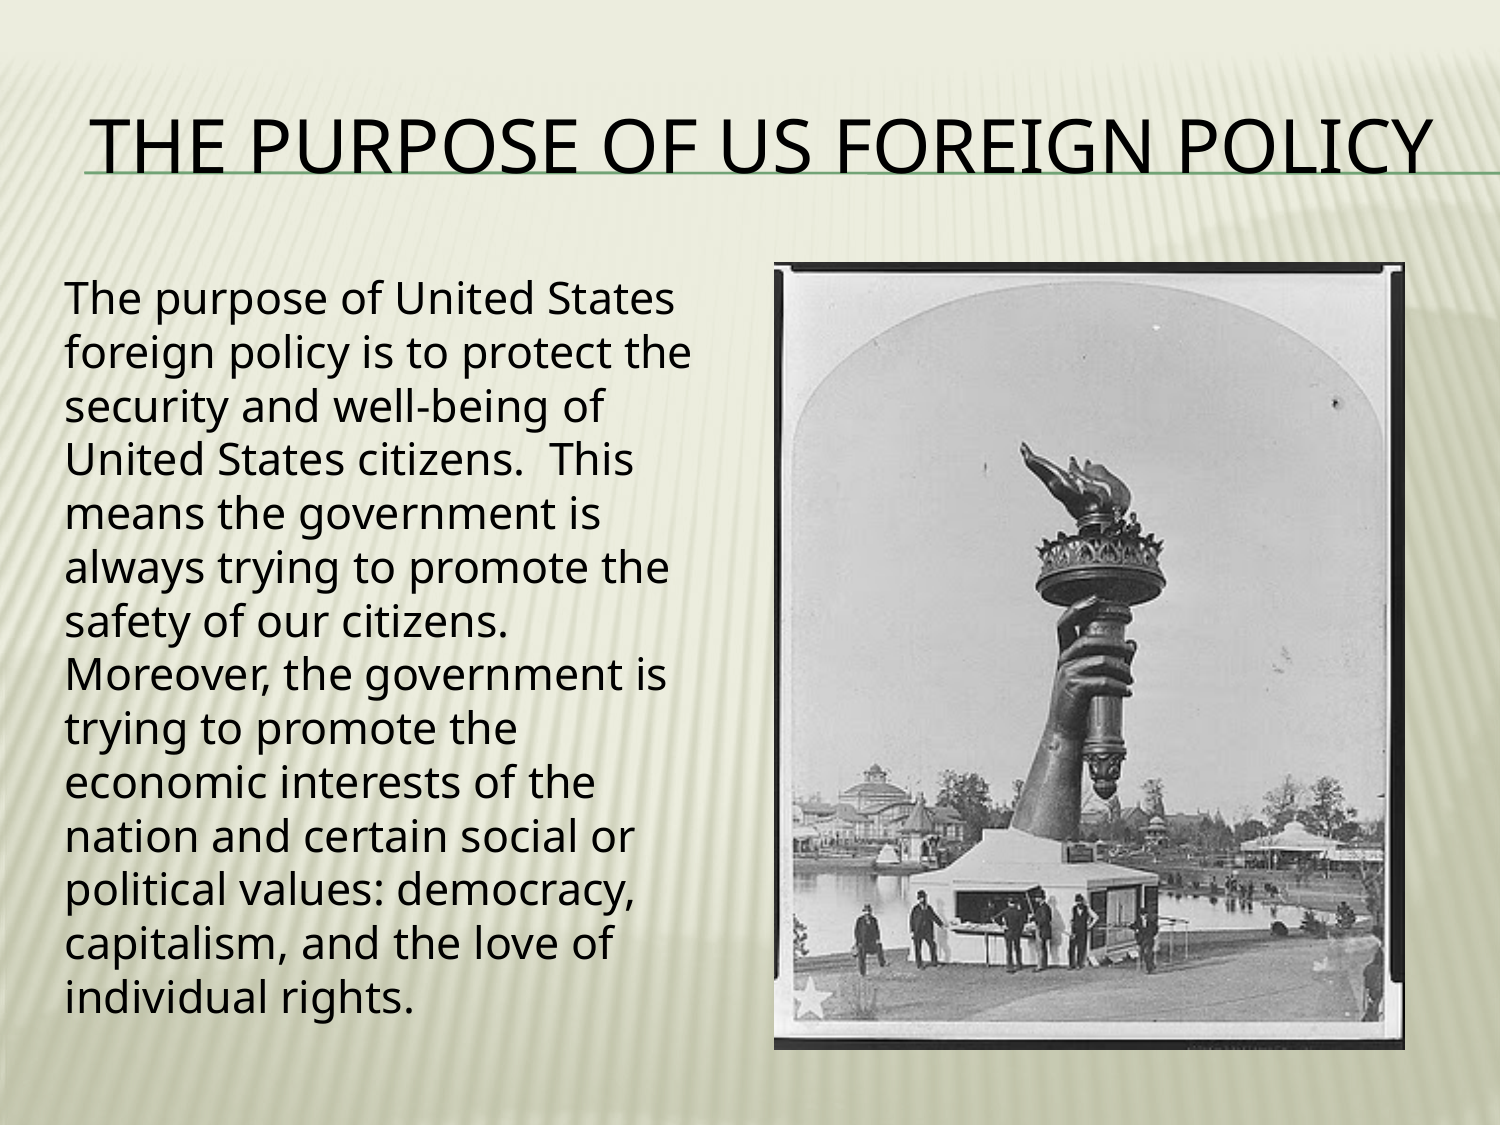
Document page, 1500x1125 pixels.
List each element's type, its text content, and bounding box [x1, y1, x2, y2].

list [774, 262, 1406, 1051]
title The purpose of US Foreign Policy [49, 75, 1475, 213]
list The purpose of United States foreign policy is to protect the security and well-being of United States citizens. This means the government is always trying to promote the safety of our citizens. Moreover, the government is trying to promote the economic interests of the nation and certain social or political values: democracy, capitalism, and the love of individual rights. [50, 262, 738, 1038]
